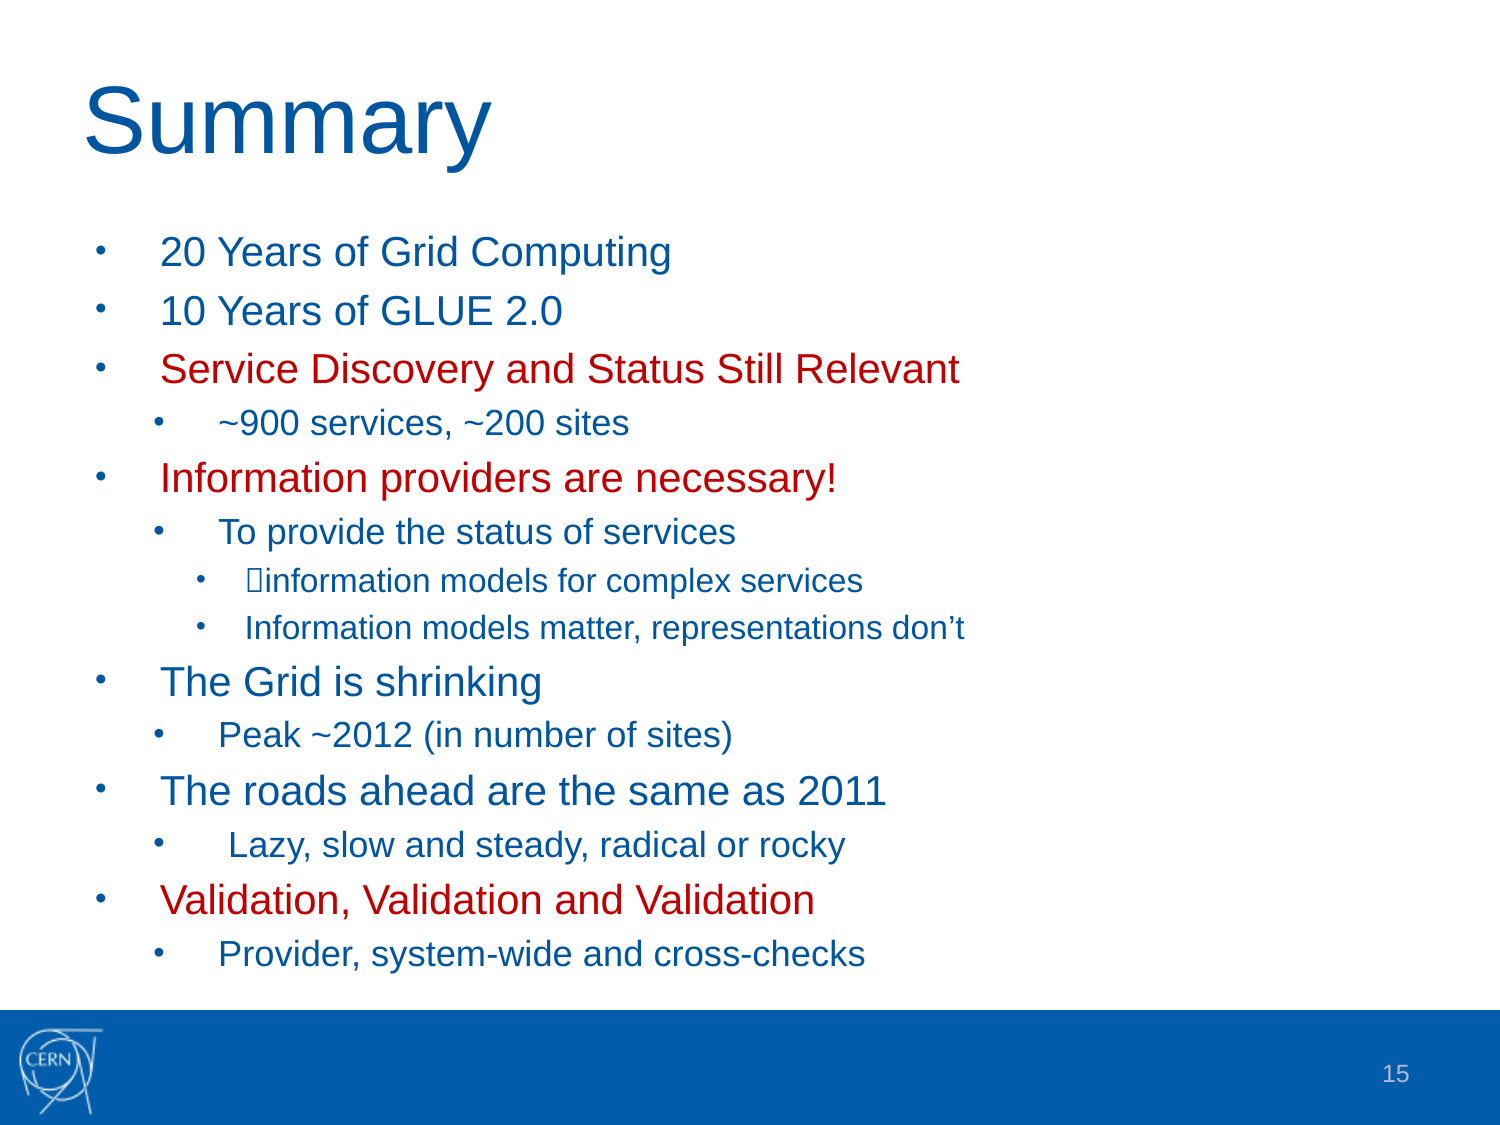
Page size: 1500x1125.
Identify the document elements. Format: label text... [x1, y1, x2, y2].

title Summary [75, 38, 1425, 193]
list 20 Years of Grid Computing 10 Years of GLUE 2.0 Service Discovery and Status Still Relevant ~900 services, ~200 sites Information providers are necessary! To provide the status of services information models for complex services Information models matter, representations don’t The Grid is shrinking Peak ~2012 (in number of sites) The roads ahead are the same as 2011 Lazy, slow and steady, radical or rocky Validation, Validation and Validation Provider, system-wide and cross-checks [75, 217, 1425, 984]
slide_number 15 [1342, 1042, 1425, 1103]
